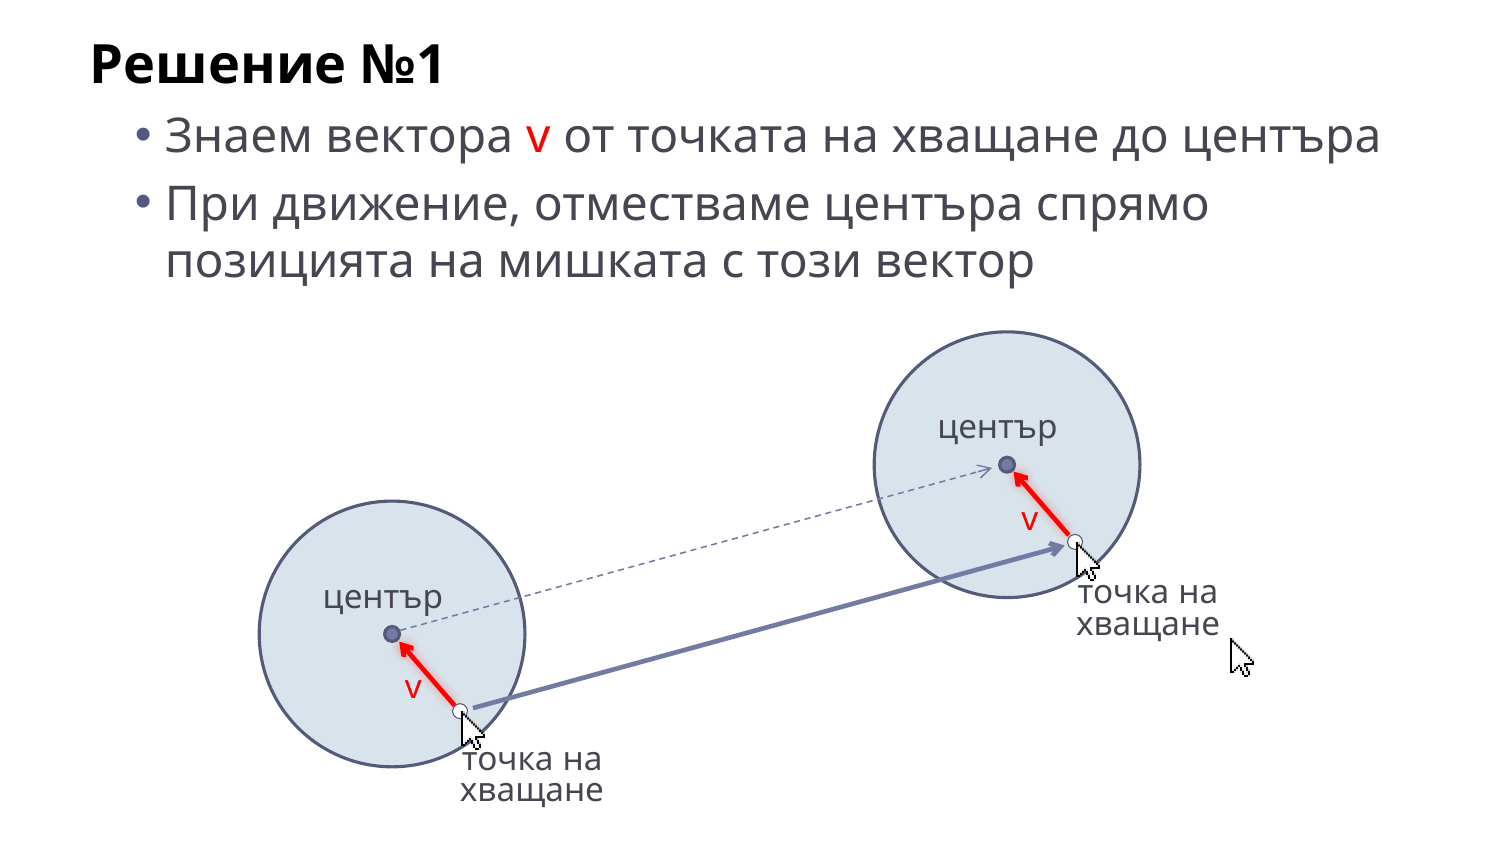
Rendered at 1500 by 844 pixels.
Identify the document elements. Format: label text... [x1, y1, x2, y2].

picture [1075, 542, 1101, 581]
text_box точка на хващане [445, 738, 620, 816]
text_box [258, 500, 526, 768]
picture [460, 711, 486, 750]
list Решение №1 Знаем вектора v от точката на хващане до центъра При движение, отместваме центъра спрямо позицията на мишката с този вектор [75, 21, 1475, 835]
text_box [1013, 471, 1070, 536]
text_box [399, 467, 993, 631]
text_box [472, 545, 1065, 709]
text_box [873, 331, 1141, 598]
picture [1229, 638, 1254, 677]
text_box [398, 641, 455, 706]
text_box точка на хващане [1071, 571, 1235, 650]
